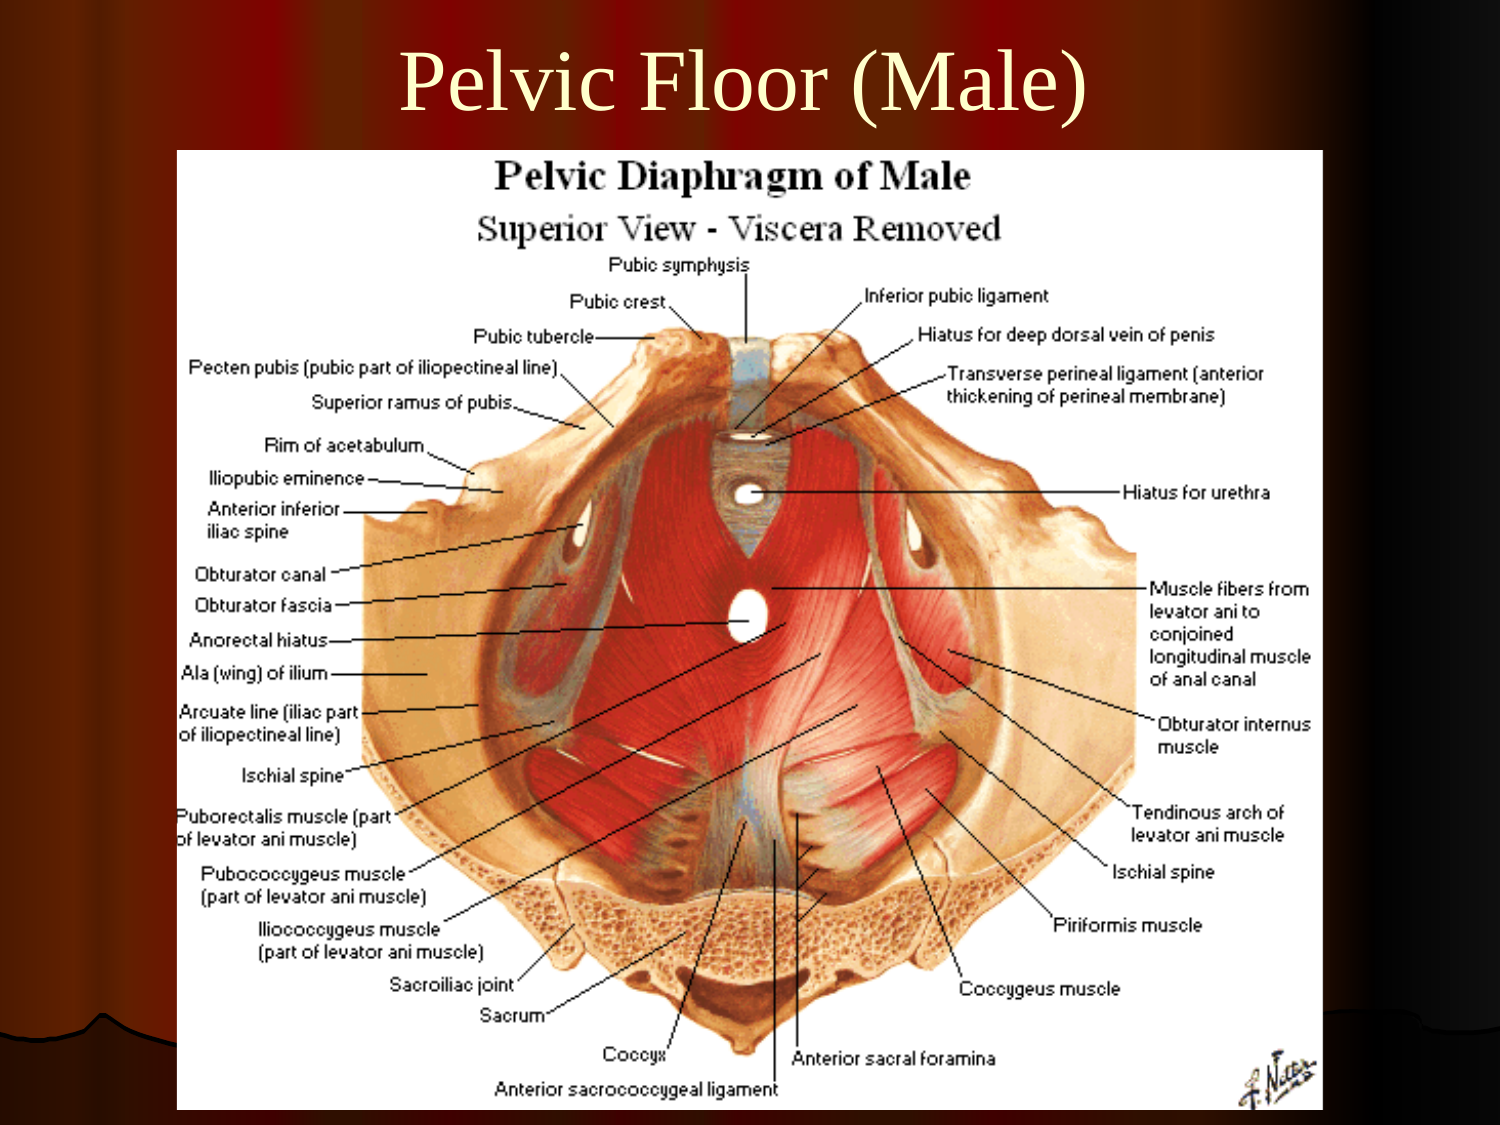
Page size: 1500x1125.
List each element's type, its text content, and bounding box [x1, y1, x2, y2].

title Pelvic Floor (Male) [112, 37, 1376, 113]
picture [176, 149, 1324, 1110]
